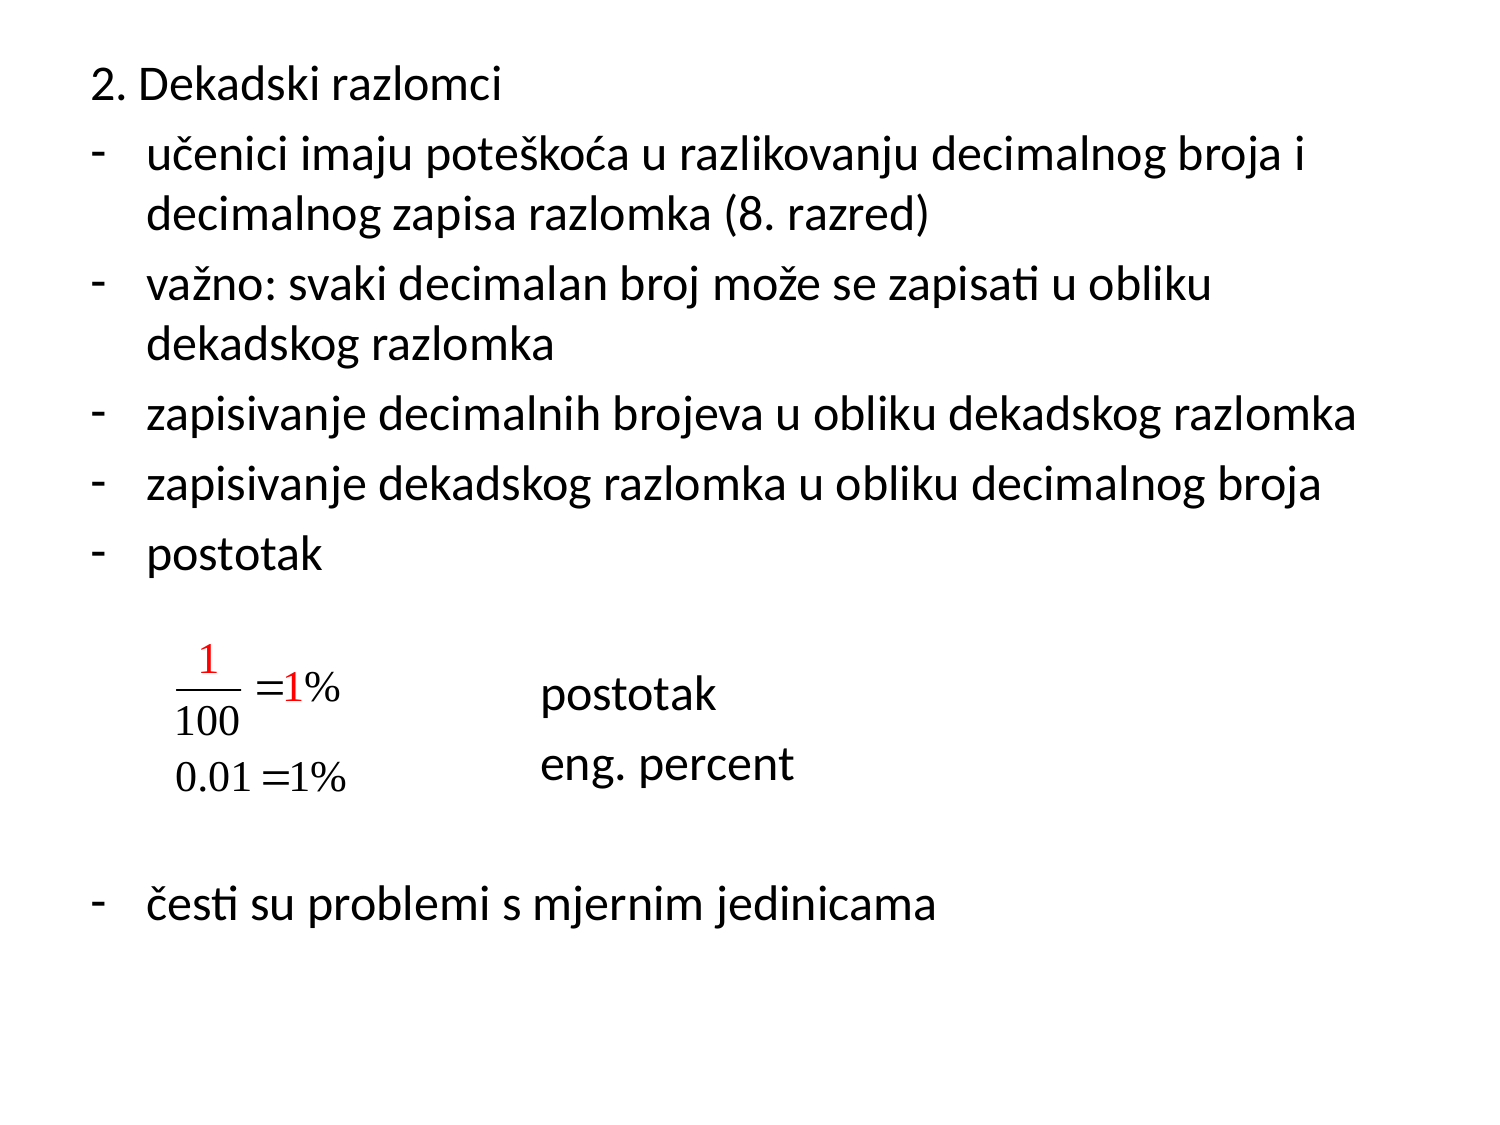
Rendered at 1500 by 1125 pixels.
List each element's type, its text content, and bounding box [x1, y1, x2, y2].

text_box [170, 632, 354, 799]
list 2. Dekadski razlomci učenici imaju poteškoća u razlikovanju decimalnog broja i decimalnog zapisa razlomka (8. razred) važno: svaki decimalan broj može se zapisati u obliku dekadskog razlomka zapisivanje decimalnih brojeva u obliku dekadskog razlomka zapisivanje dekadskog razlomka u obliku decimalnog broja postotak postotak eng. percent česti su problemi s mjernim jedinicama [74, 42, 1426, 1071]
